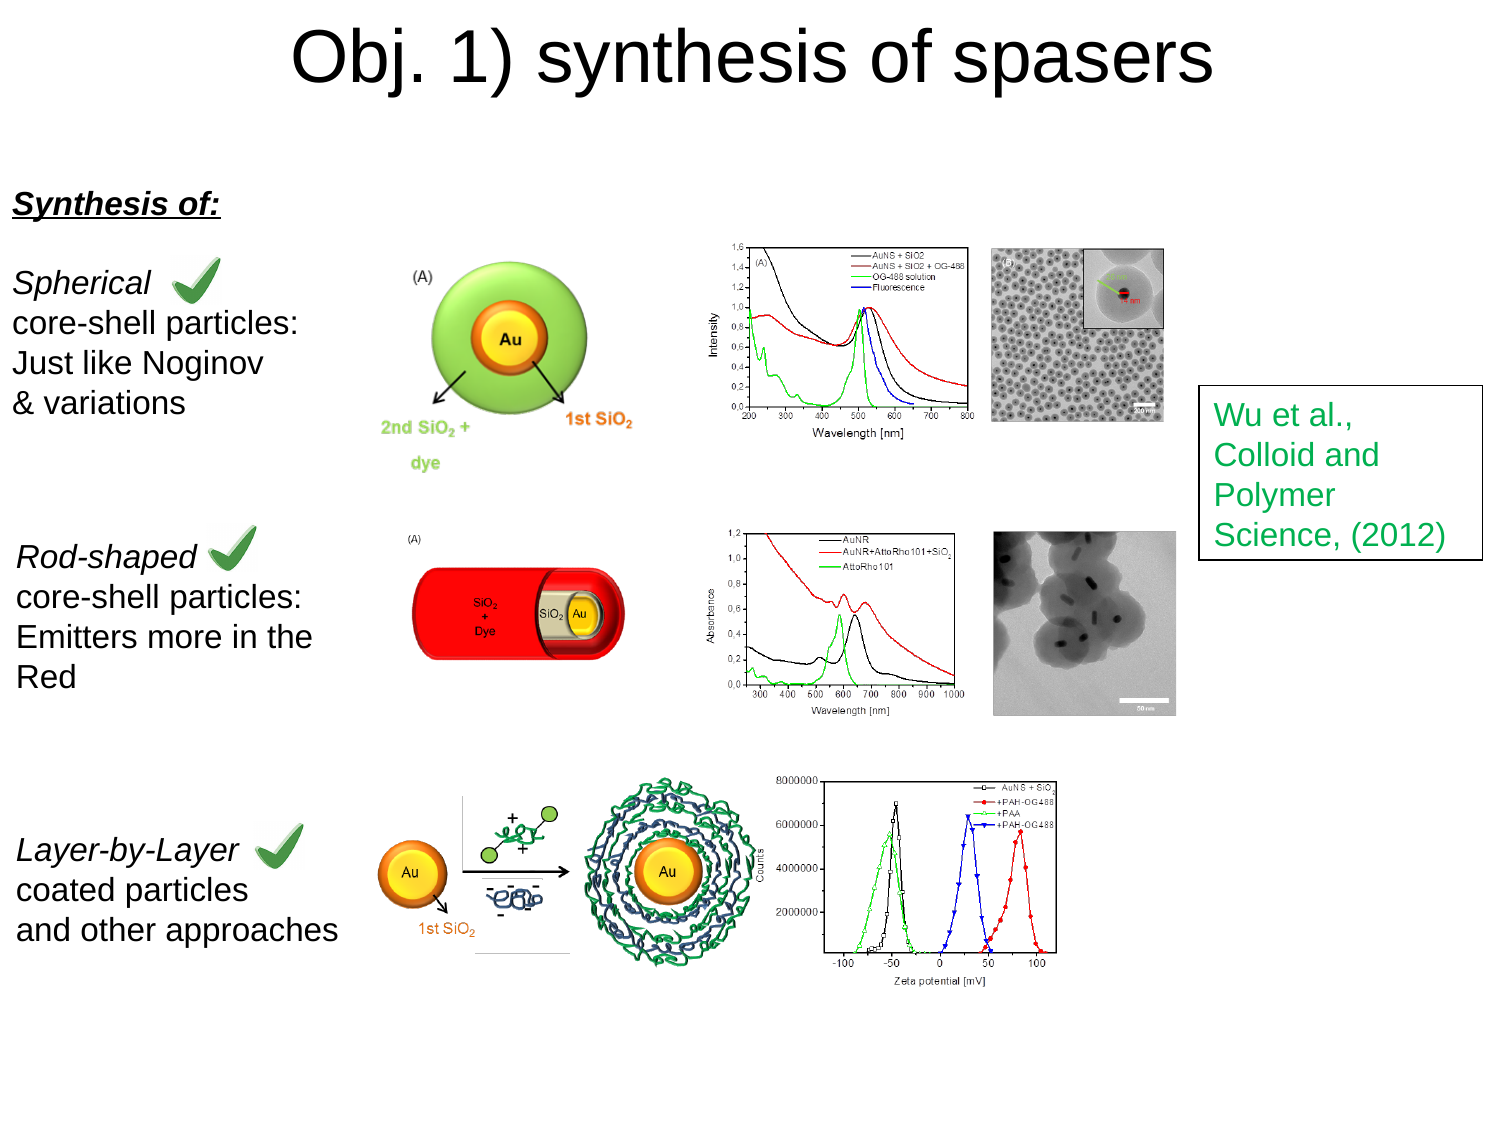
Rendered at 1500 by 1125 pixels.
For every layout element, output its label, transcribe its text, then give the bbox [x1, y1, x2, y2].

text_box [253, 820, 305, 871]
text_box Synthesis of: Spherical core-shell particles: Just like Noginov & variations [0, 94, 357, 429]
picture [358, 221, 644, 722]
text_box Obj. 1) synthesis of spasers [171, 0, 1336, 105]
text_box Layer-by-Layer coated particles and other approaches [1, 821, 361, 956]
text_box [170, 255, 222, 305]
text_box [206, 522, 258, 573]
picture [376, 763, 1085, 1000]
picture [691, 222, 1164, 447]
text_box Wu et al., Colloid and Polymer Science, (2012) [1198, 385, 1483, 560]
picture [691, 505, 1177, 722]
text_box Rod-shaped core-shell particles: Emitters more in the Red [1, 527, 361, 703]
